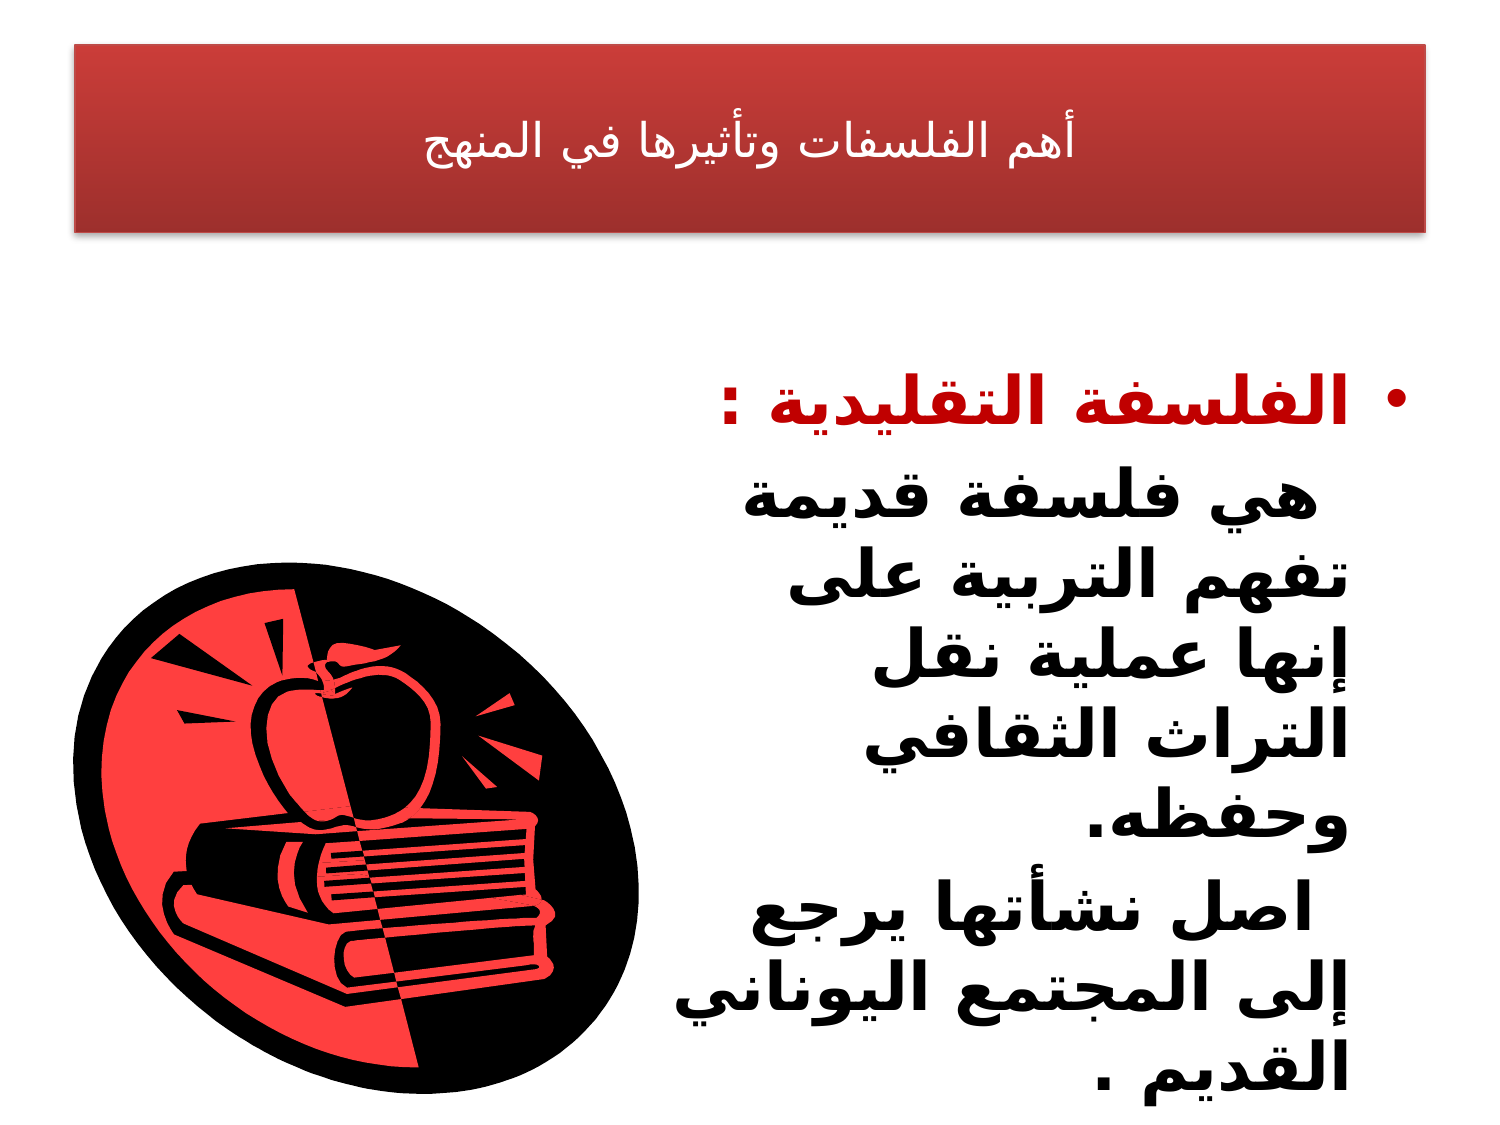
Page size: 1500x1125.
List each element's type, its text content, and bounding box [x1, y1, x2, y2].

list الفلسفة التقليدية : هي فلسفة قديمة تفهم التربية على إنها عملية نقل التراث الثقافي وحفظه. اصل نشأتها يرجع إلى المجتمع اليوناني القديم . [655, 349, 1424, 1005]
title أهم الفلسفات وتأثيرها في المنهج [74, 44, 1426, 233]
picture [64, 562, 644, 1095]
